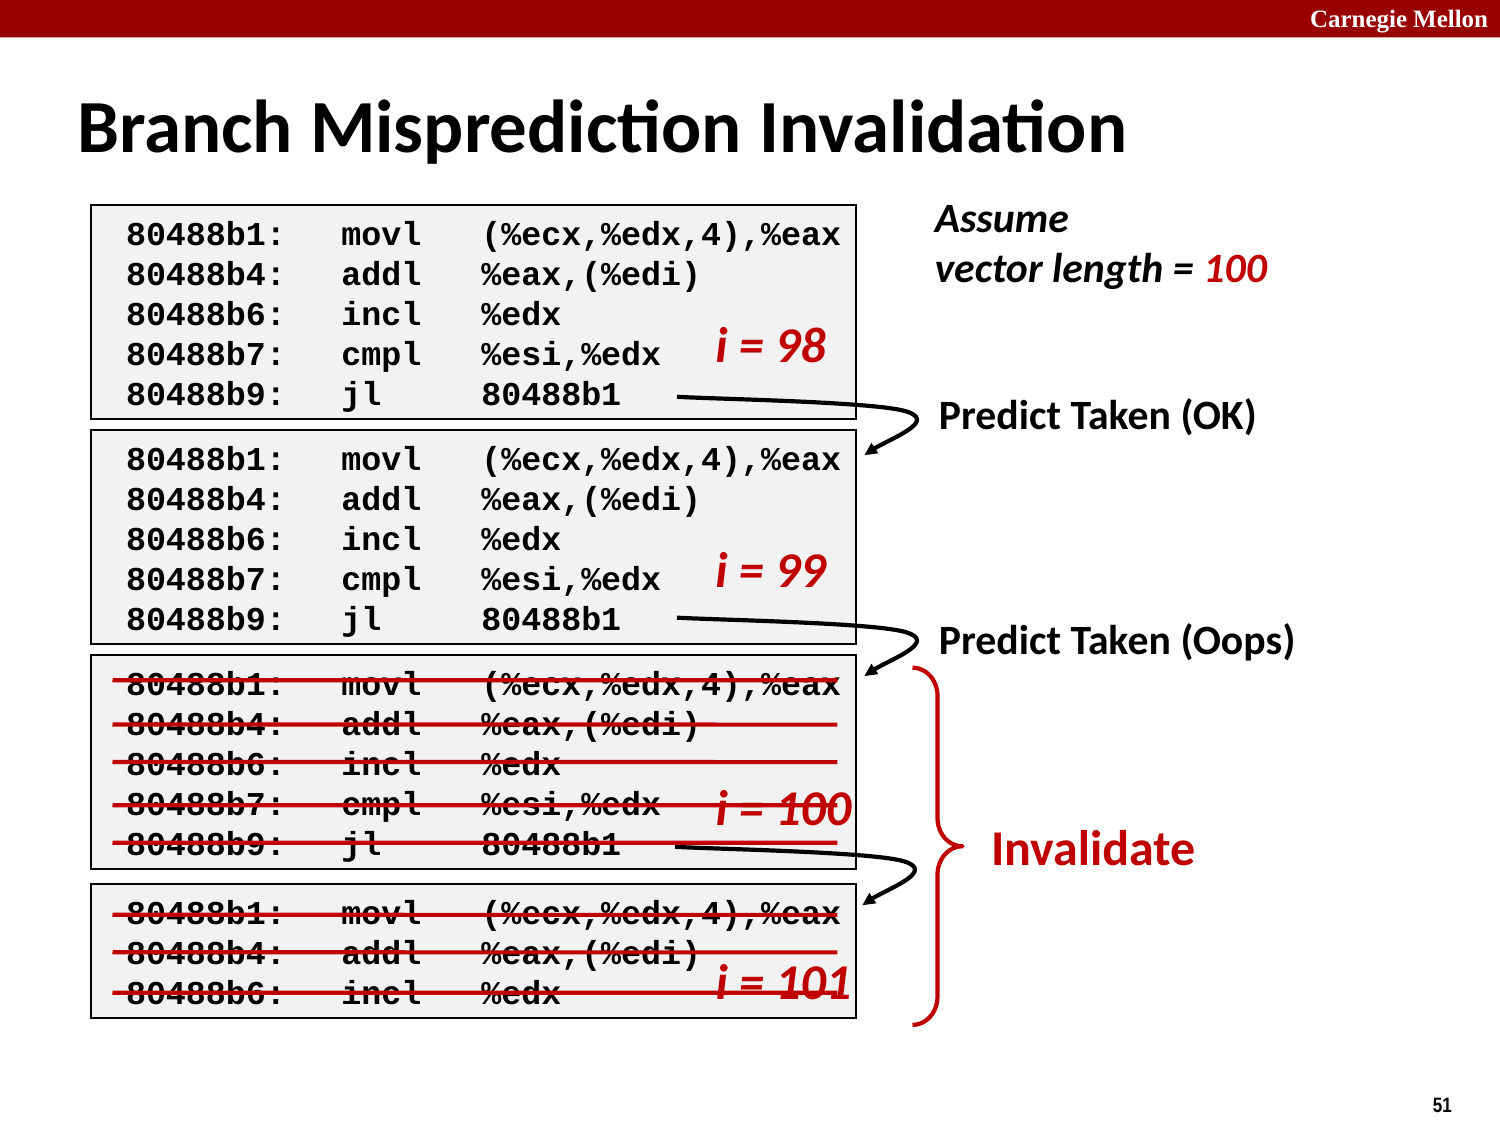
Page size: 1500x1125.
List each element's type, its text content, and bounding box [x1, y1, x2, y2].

text_box Predict Taken (Oops) [924, 605, 1311, 670]
text_box i = 98 [700, 305, 841, 380]
text_box i = 99 [700, 530, 841, 605]
text_box 80488b1: movl (%ecx,%edx,4),%eax 80488b4: addl %eax,(%edi) 80488b6: incl %edx 80488b7: cmpl %esi,%edx 80488b9: jl 80488b1 [91, 430, 857, 645]
text_box Invalidate [976, 808, 1211, 884]
text_box 80488b1: movl (%ecx,%edx,4),%eax 80488b4: addl %eax,(%edi) 80488b6: incl %edx [91, 883, 857, 1019]
text_box [674, 846, 912, 906]
text_box 80488b1: movl (%ecx,%edx,4),%eax 80488b4: addl %eax,(%edi) 80488b6: incl %edx 80488b7: cmpl %esi,%edx 80488b9: jl 80488b1 [91, 205, 857, 420]
text_box [677, 617, 918, 677]
text_box i = 101 [700, 942, 866, 1018]
text_box 80488b1: movl (%ecx,%edx,4),%eax 80488b4: addl %eax,(%edi) 80488b6: incl %edx 80488b7: cmpl %esi,%edx 80488b9: jl 80488b1 [91, 655, 857, 870]
text_box i = 100 [700, 767, 866, 843]
text_box [912, 667, 963, 1025]
title Branch Misprediction Invalidation [62, 74, 1367, 170]
text_box Assume vector length = 100 [919, 183, 1282, 299]
text_box Predict Taken (OK) [924, 380, 1272, 445]
text_box [677, 396, 918, 456]
